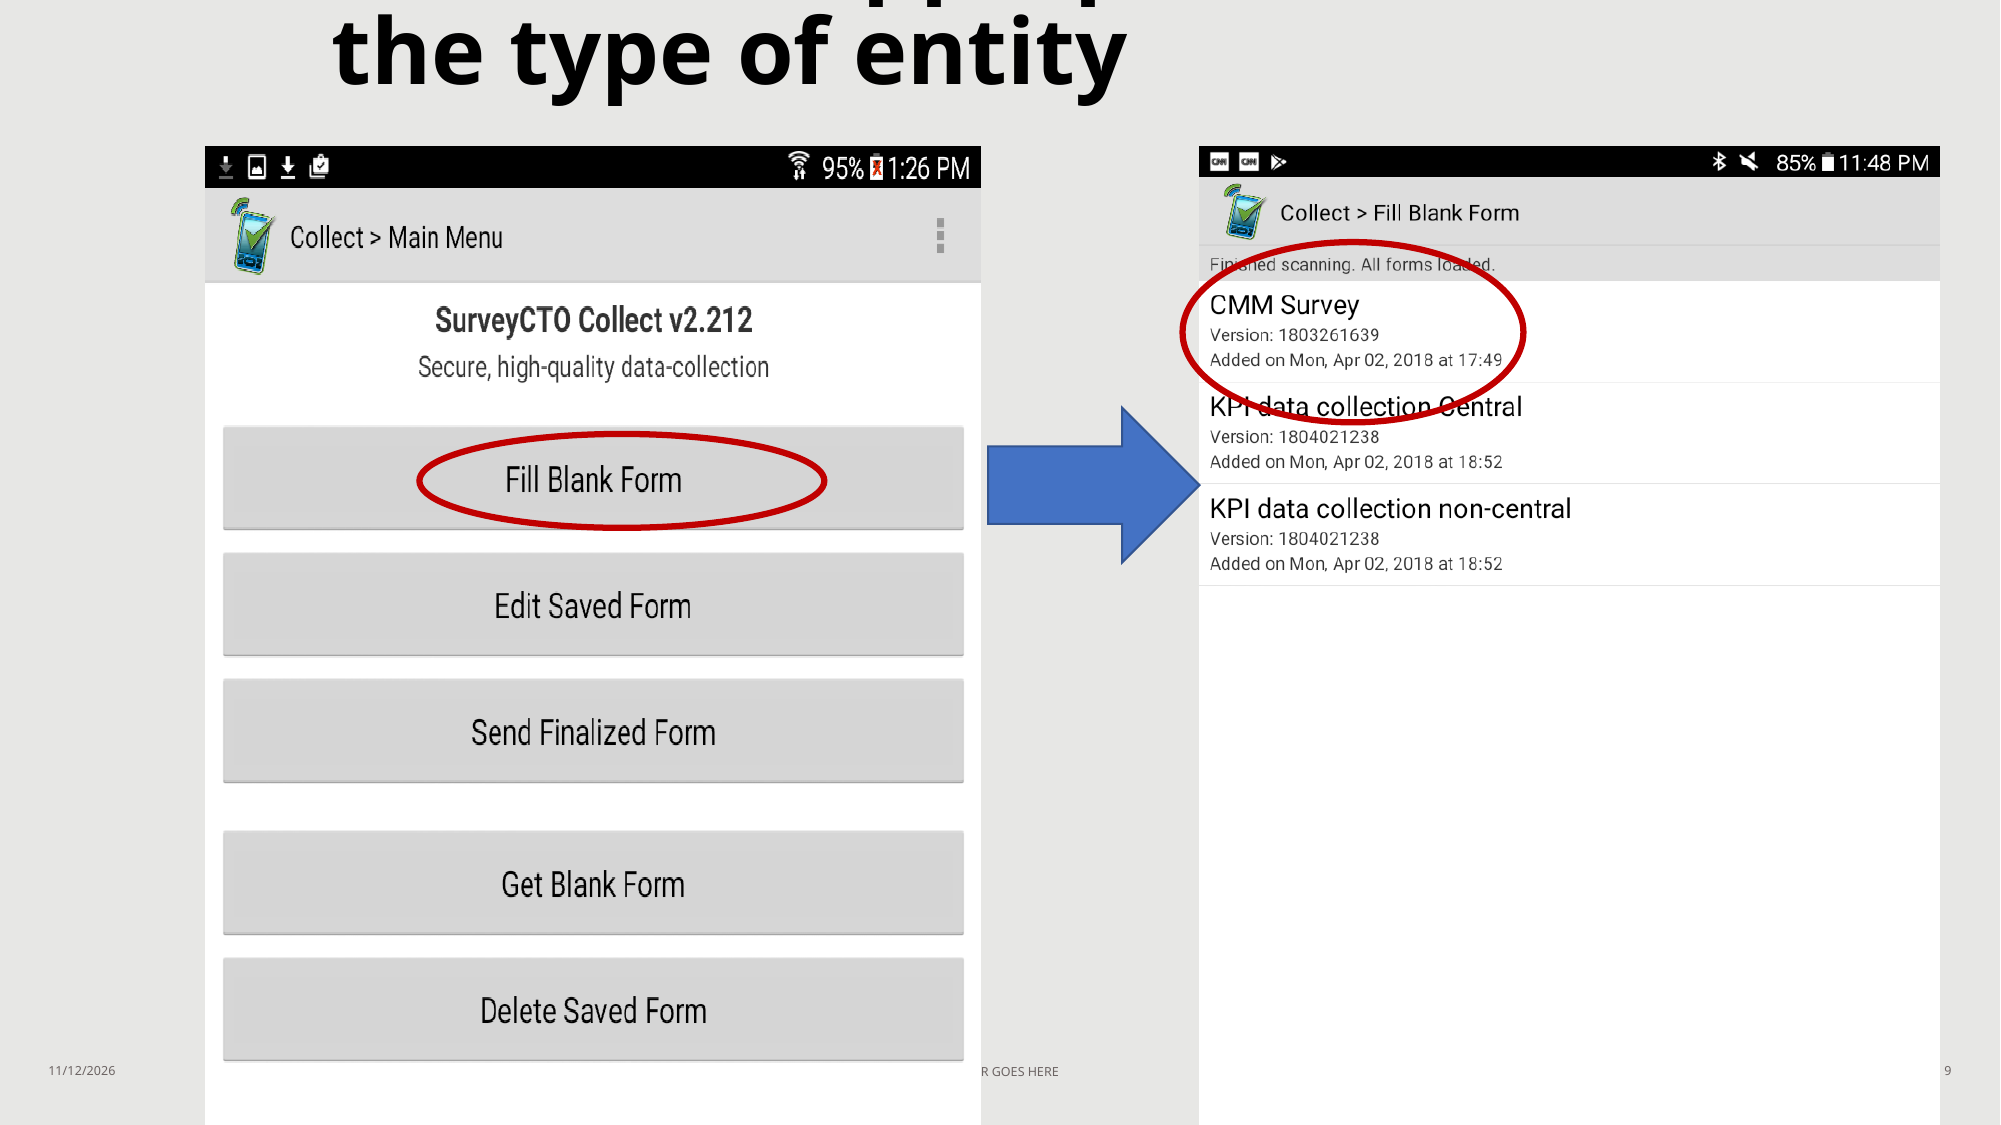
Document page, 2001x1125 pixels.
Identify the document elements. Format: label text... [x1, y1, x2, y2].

text_box [1181, 292, 1199, 373]
title Select the appropriate form for the type of entity [316, 0, 1922, 112]
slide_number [33, 1053, 205, 1089]
picture [205, 146, 981, 1125]
slide_number 9 [1940, 1053, 1967, 1089]
footer FOOTER GOES HERE [981, 1053, 1199, 1089]
picture [1199, 146, 1940, 1125]
text_box [987, 405, 1199, 565]
